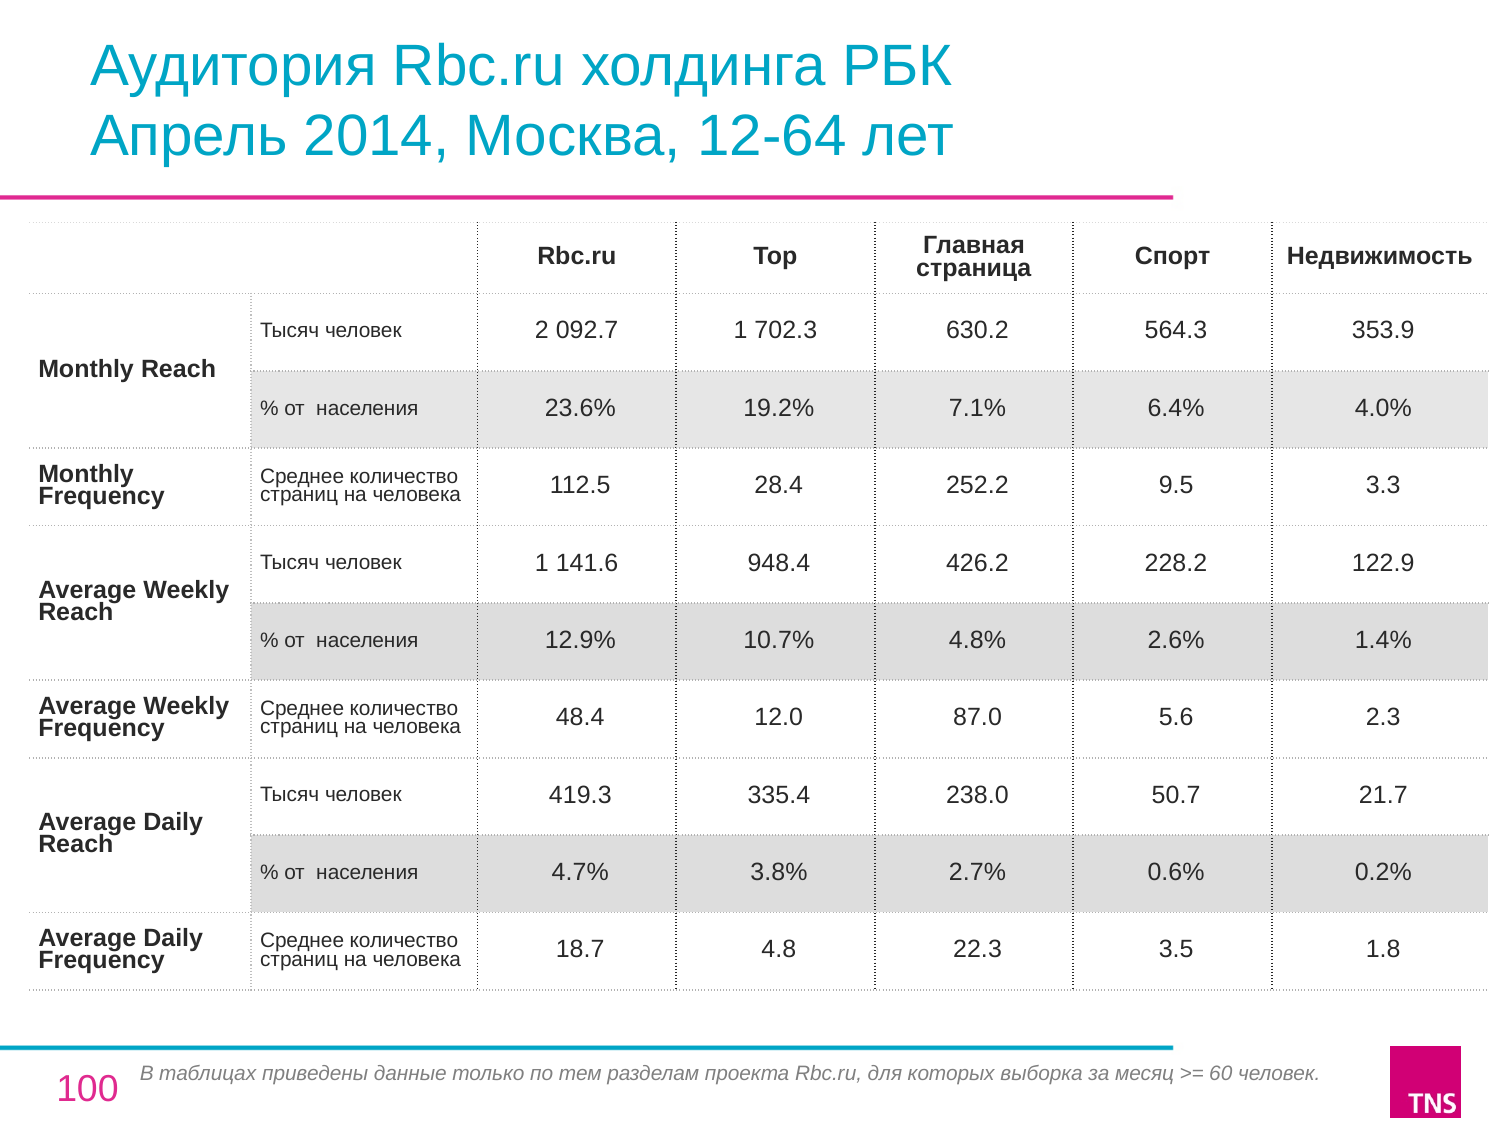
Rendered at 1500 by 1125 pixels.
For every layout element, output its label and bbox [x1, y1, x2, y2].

slide_number [40, 1055, 392, 1125]
table_cell [29, 294, 1488, 990]
picture [0, 0, 1500, 1125]
table_header [29, 223, 1488, 294]
title [74, 8, 1476, 187]
text_box [124, 1052, 1463, 1092]
